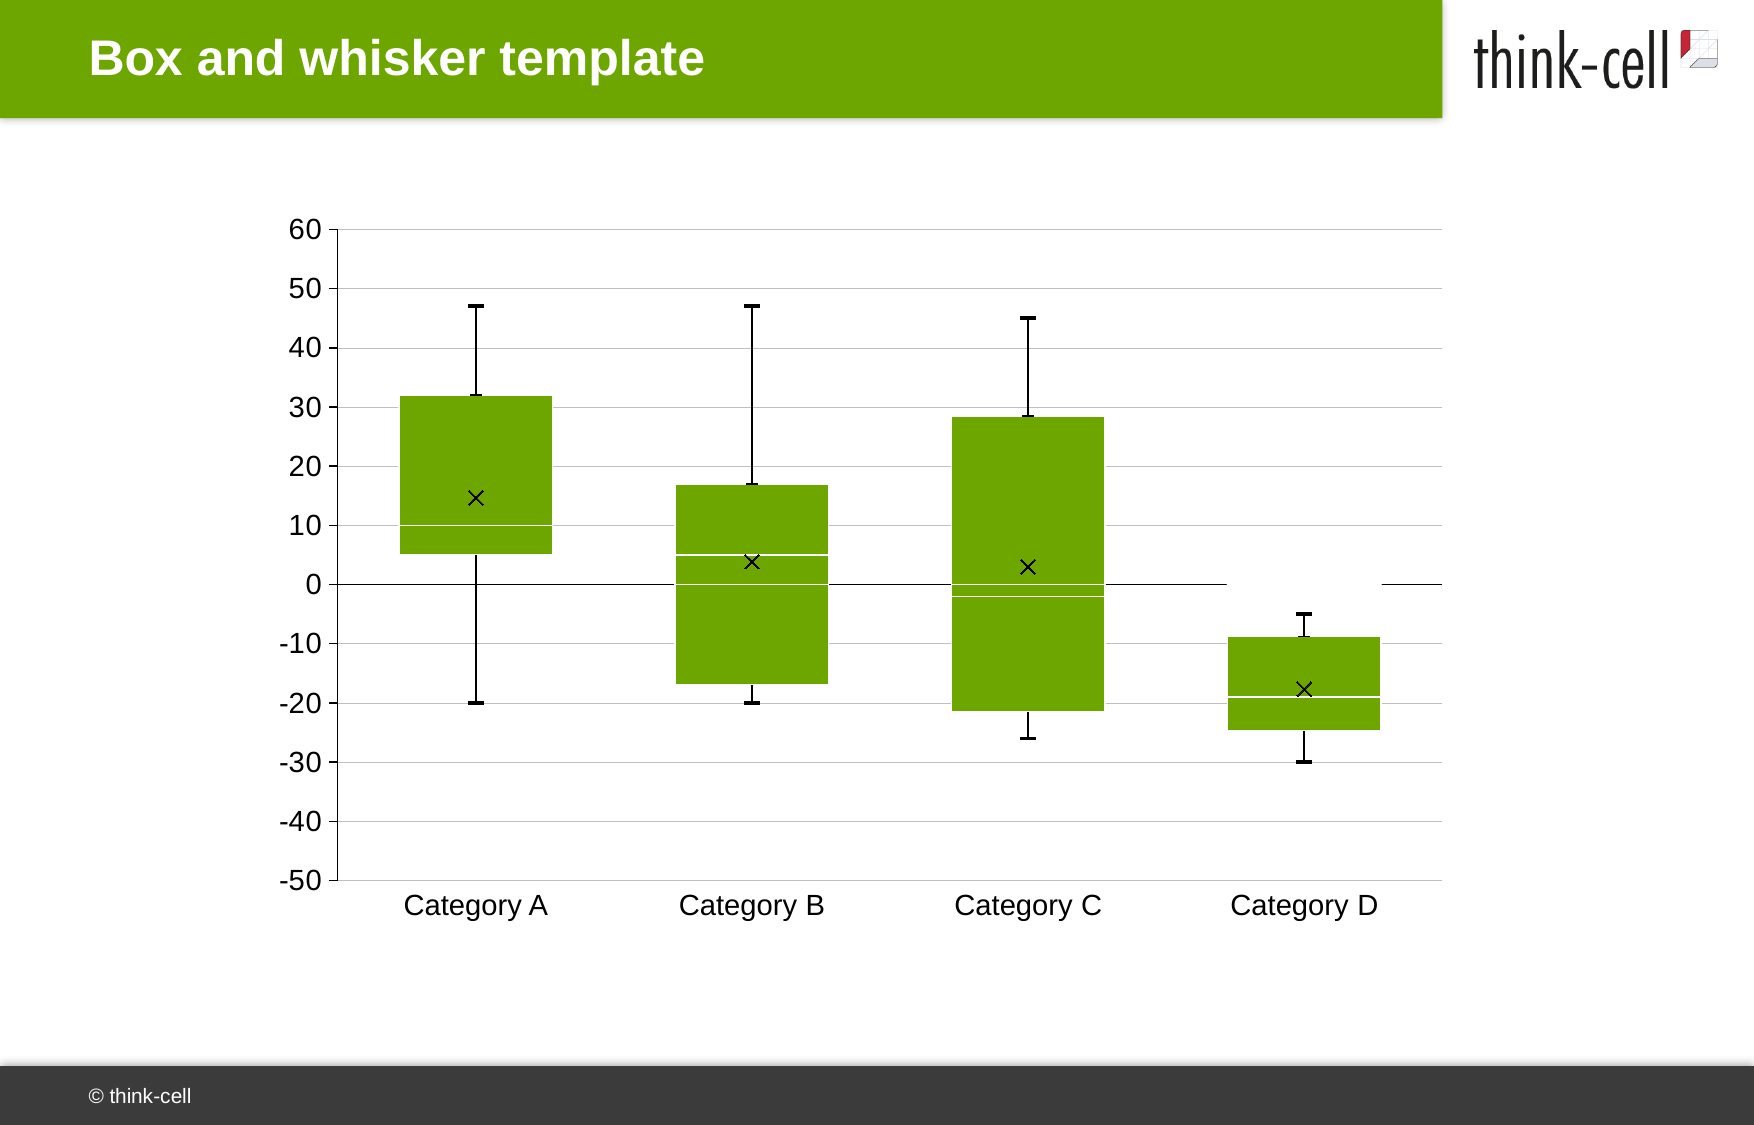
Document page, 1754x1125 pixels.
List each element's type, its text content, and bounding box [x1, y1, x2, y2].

picture [1473, 29, 1718, 89]
chart [251, 208, 1456, 902]
title Box and whisker template [0, 0, 1443, 119]
footer © think-cell [0, 1066, 1754, 1125]
text_box Category C [953, 902, 1103, 922]
text_box Category A [402, 902, 550, 922]
text_box Category B [678, 902, 826, 922]
text_box Category D [1229, 902, 1379, 922]
